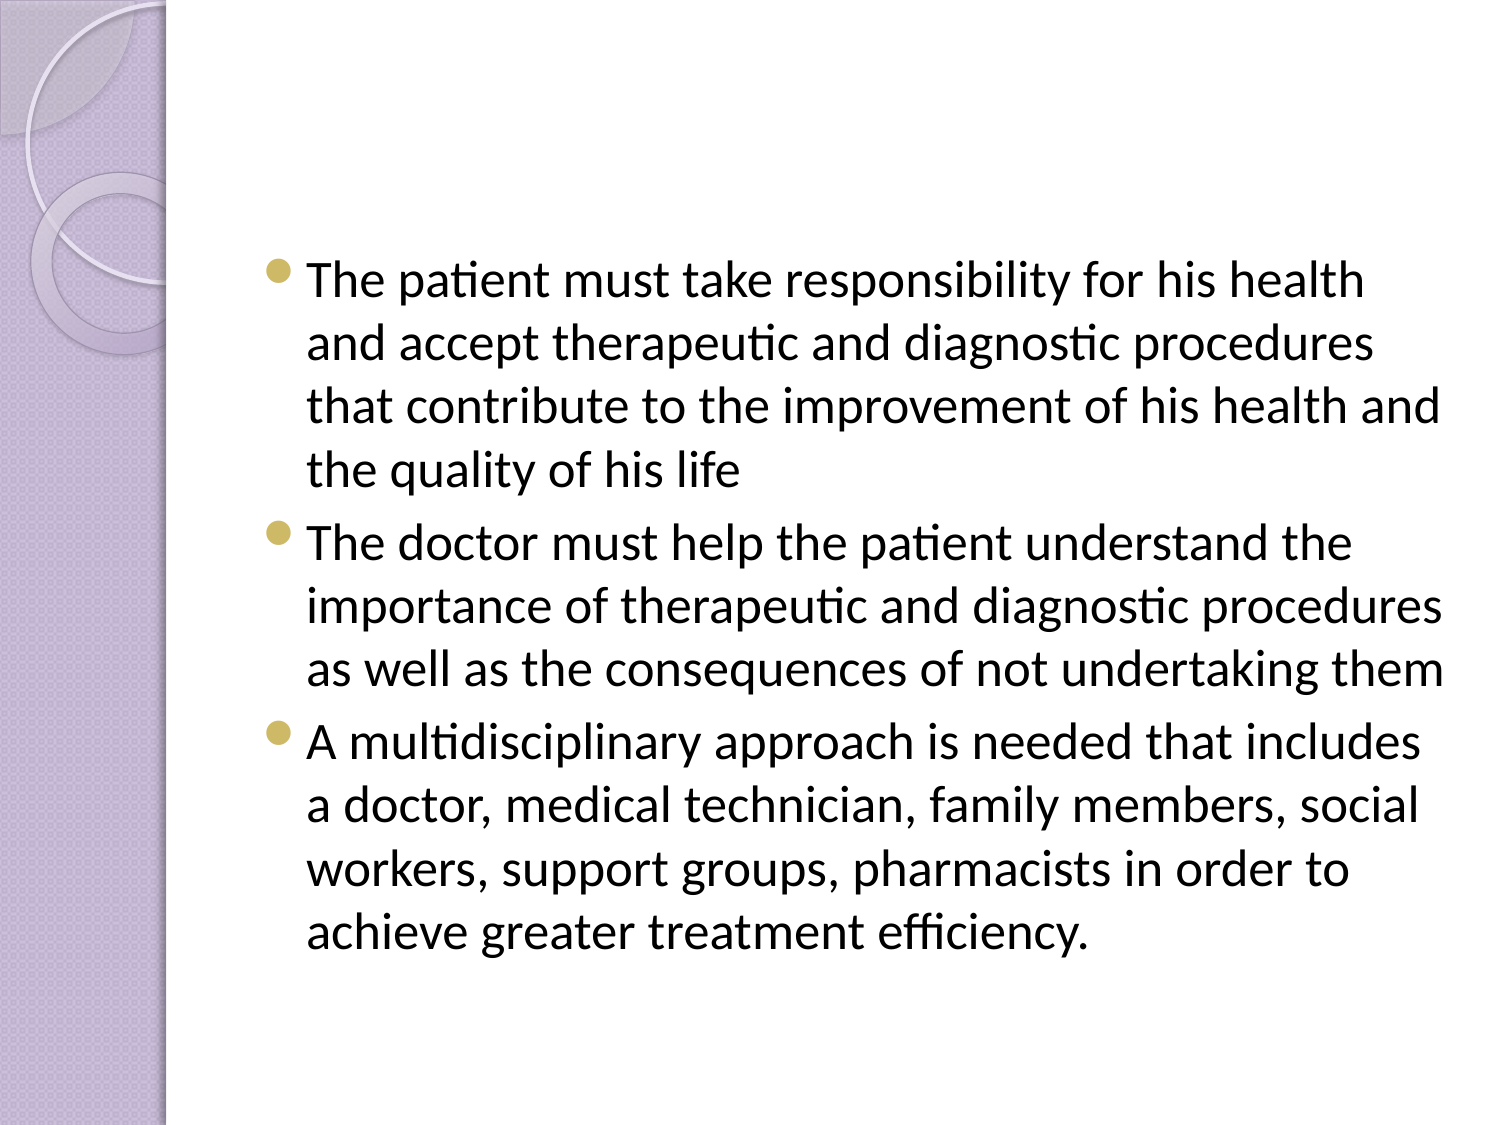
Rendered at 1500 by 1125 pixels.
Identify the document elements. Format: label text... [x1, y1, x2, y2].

list The patient must take responsibility for his health and accept therapeutic and diagnostic procedures that contribute to the improvement of his health and the quality of his life The doctor must help the patient understand the importance of therapeutic and diagnostic procedures as well as the consequences of not undertaking them A multidisciplinary approach is needed that includes a doctor, medical technician, family members, social workers, support groups, pharmacists in order to achieve greater treatment efficiency. [235, 237, 1466, 1025]
